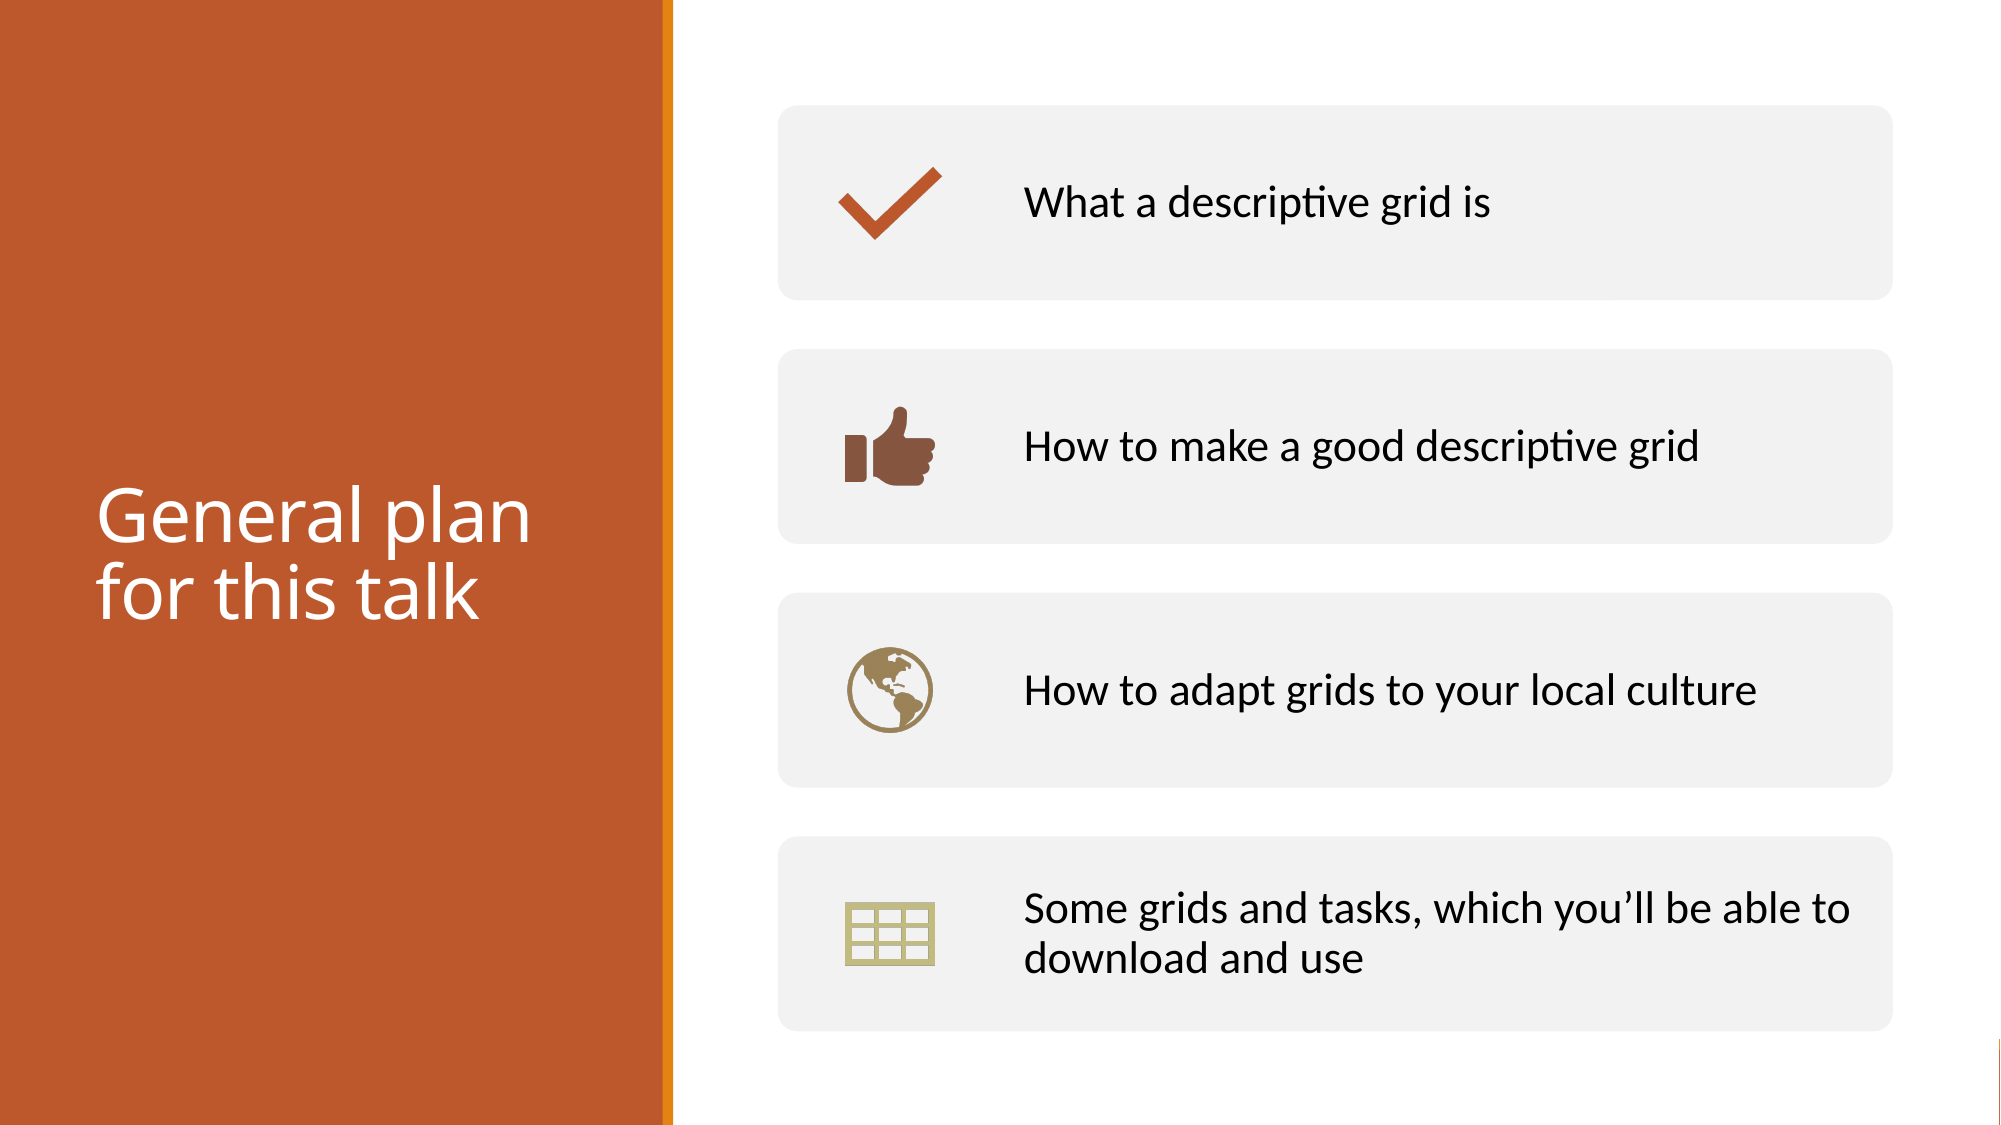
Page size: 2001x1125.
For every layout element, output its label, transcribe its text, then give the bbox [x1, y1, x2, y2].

text_box [674, 0, 2000, 1125]
text_box [661, 0, 674, 1125]
text_box [0, 0, 661, 1125]
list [777, 104, 1894, 1033]
title General plan for this talk [80, 84, 587, 1032]
